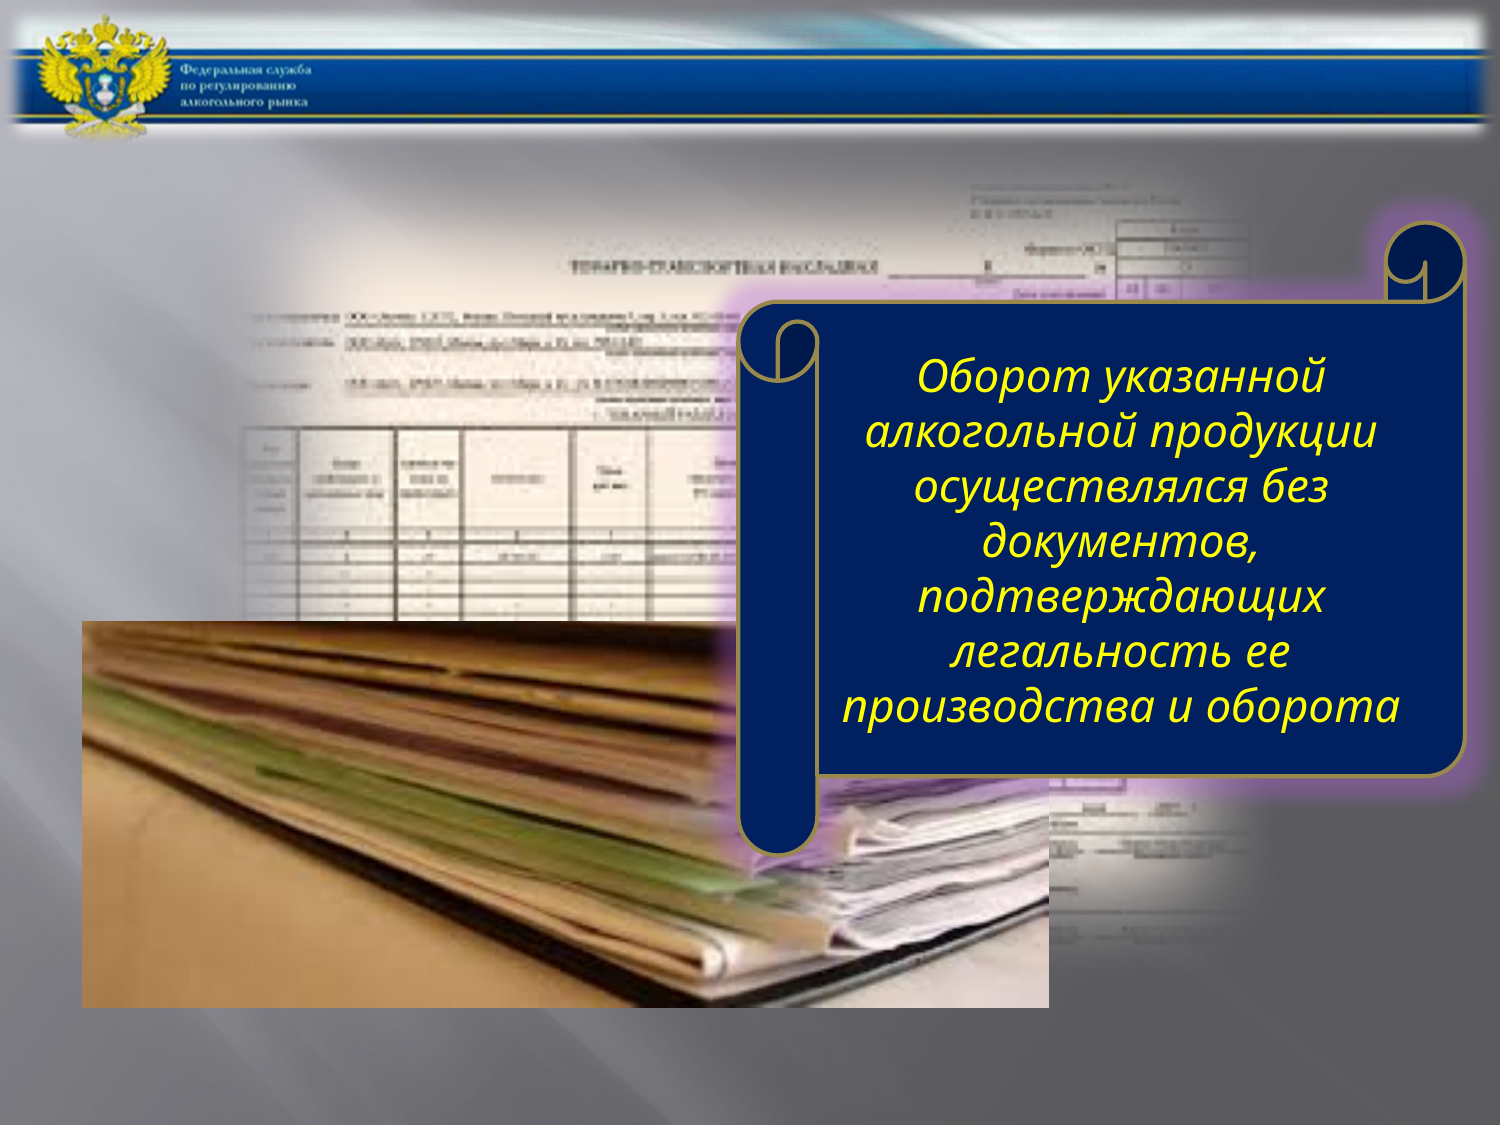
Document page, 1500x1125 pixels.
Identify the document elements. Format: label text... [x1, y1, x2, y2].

text_box Оборот указанной алкогольной продукции осуществлялся без документов, подтверждающих легальность ее производства и оборота [1334, 220, 1467, 779]
picture [0, 0, 1500, 1008]
